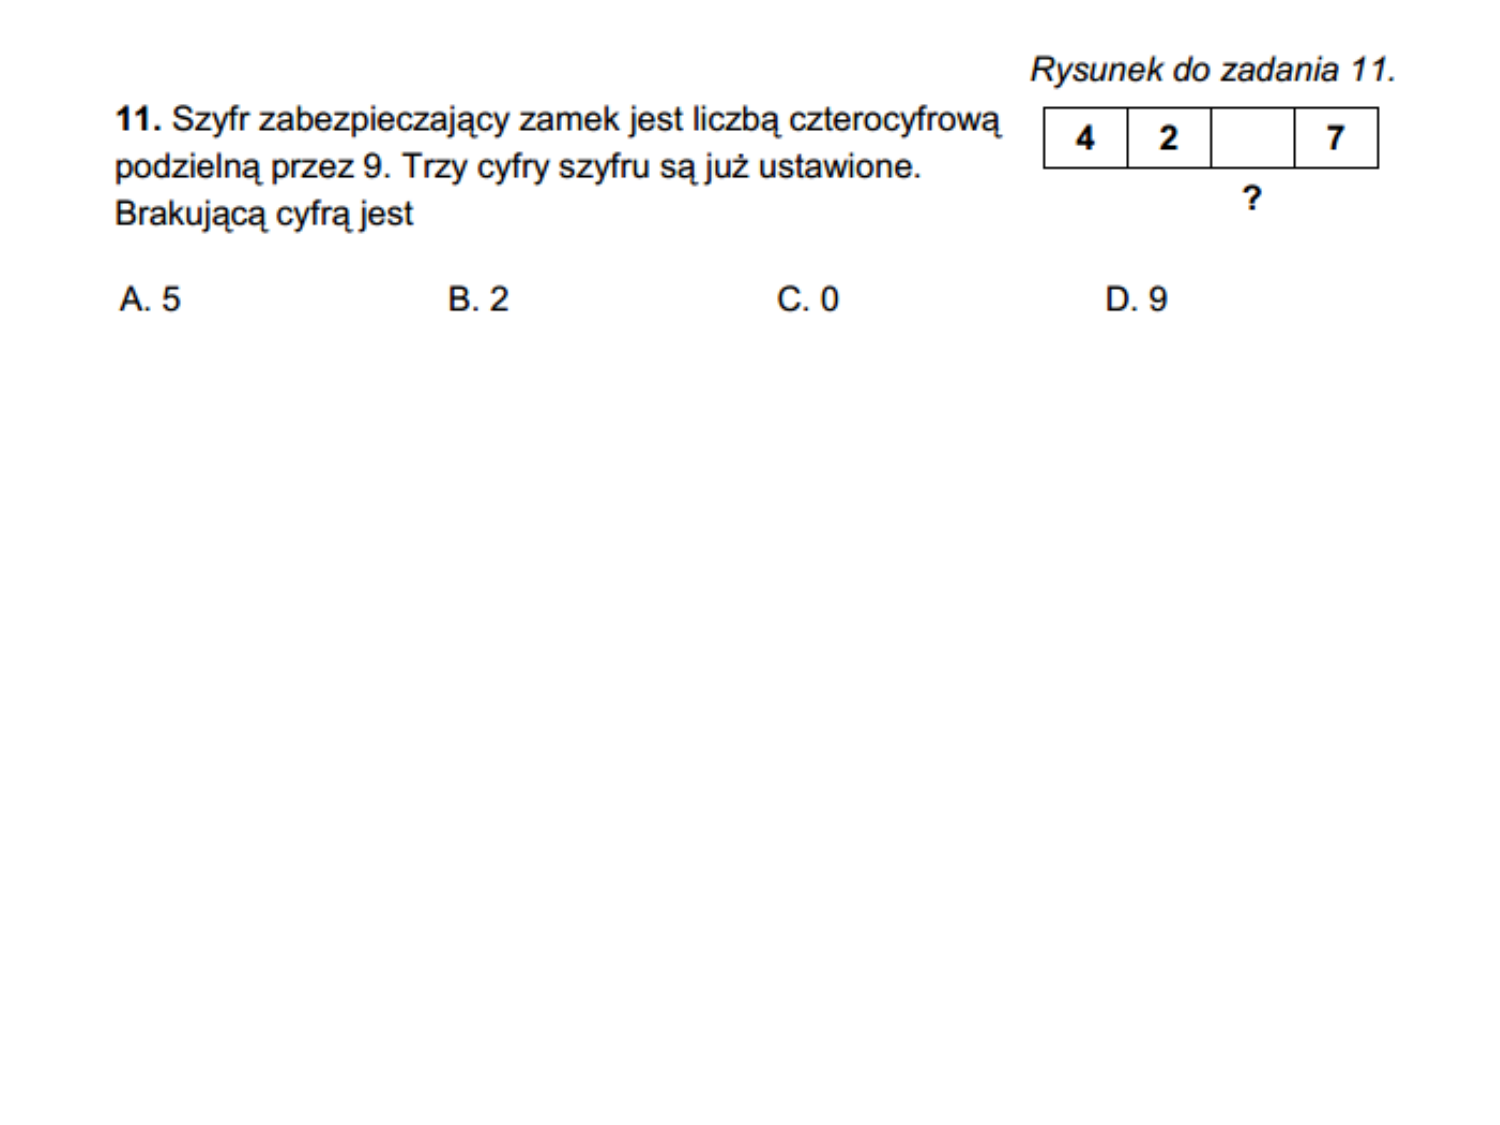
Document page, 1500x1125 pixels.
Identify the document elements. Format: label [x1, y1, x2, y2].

picture [76, 30, 1429, 365]
